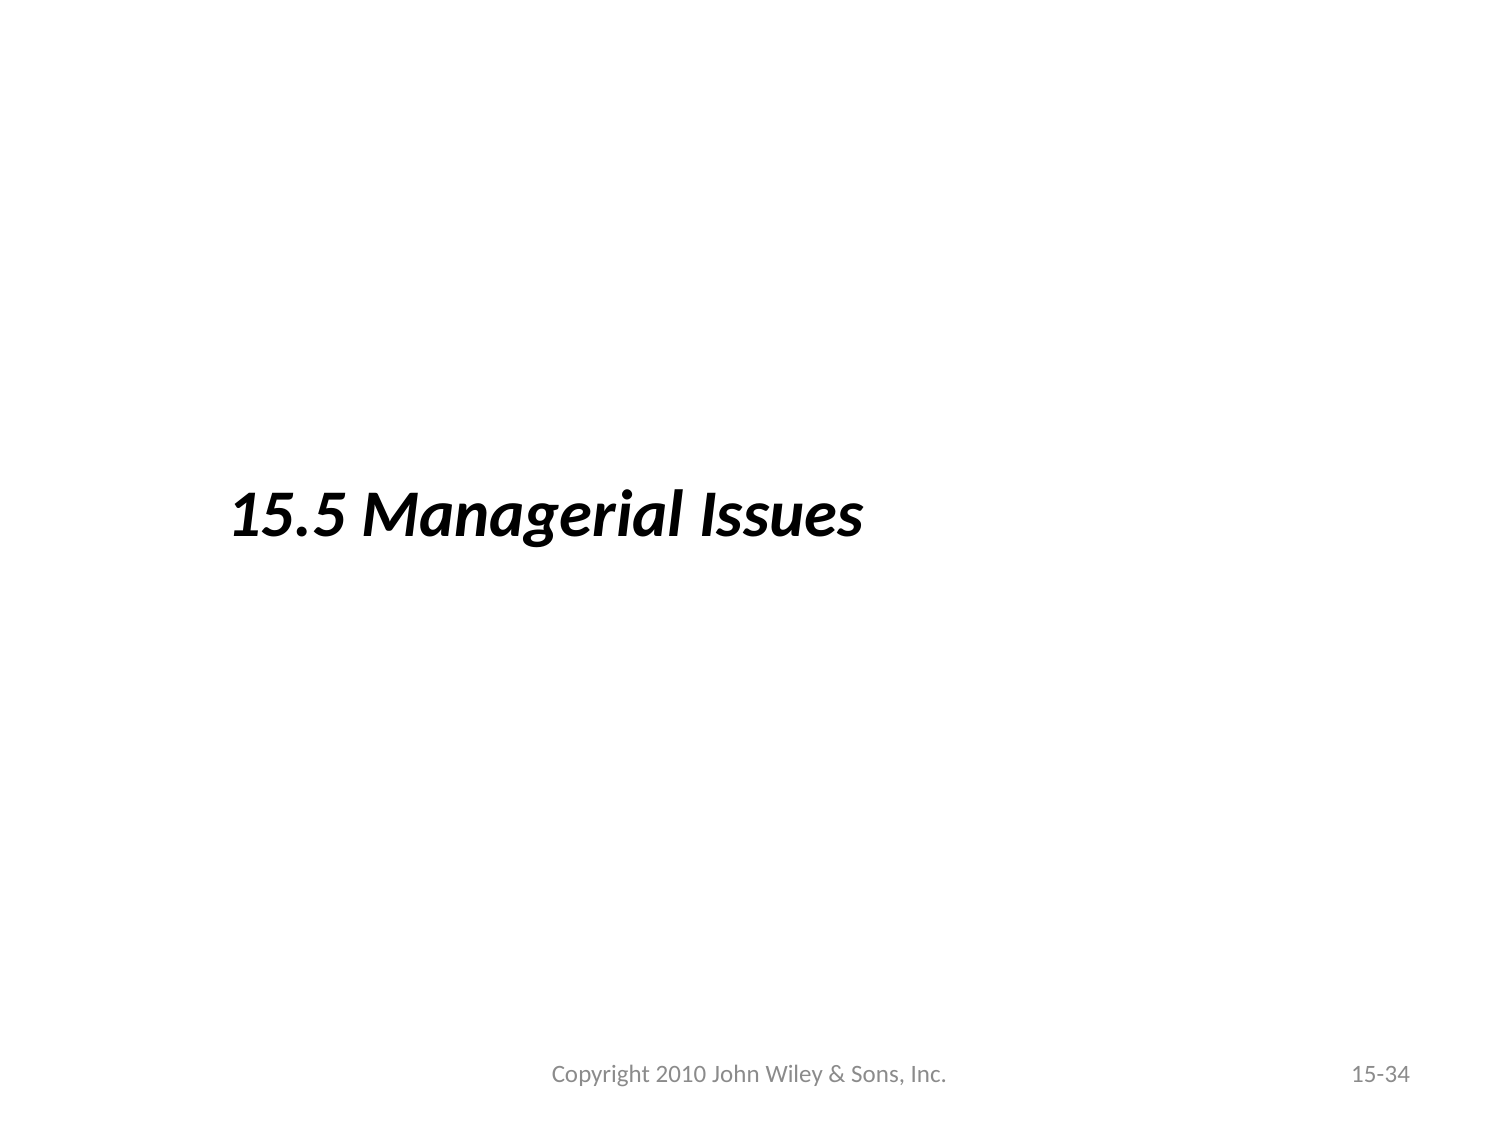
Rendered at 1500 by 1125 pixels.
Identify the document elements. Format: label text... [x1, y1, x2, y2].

slide_number 15-34 [1074, 1042, 1425, 1103]
text_box 15.5 Managerial Issues [212, 462, 1350, 558]
footer Copyright 2010 John Wiley & Sons, Inc. [512, 1042, 988, 1103]
